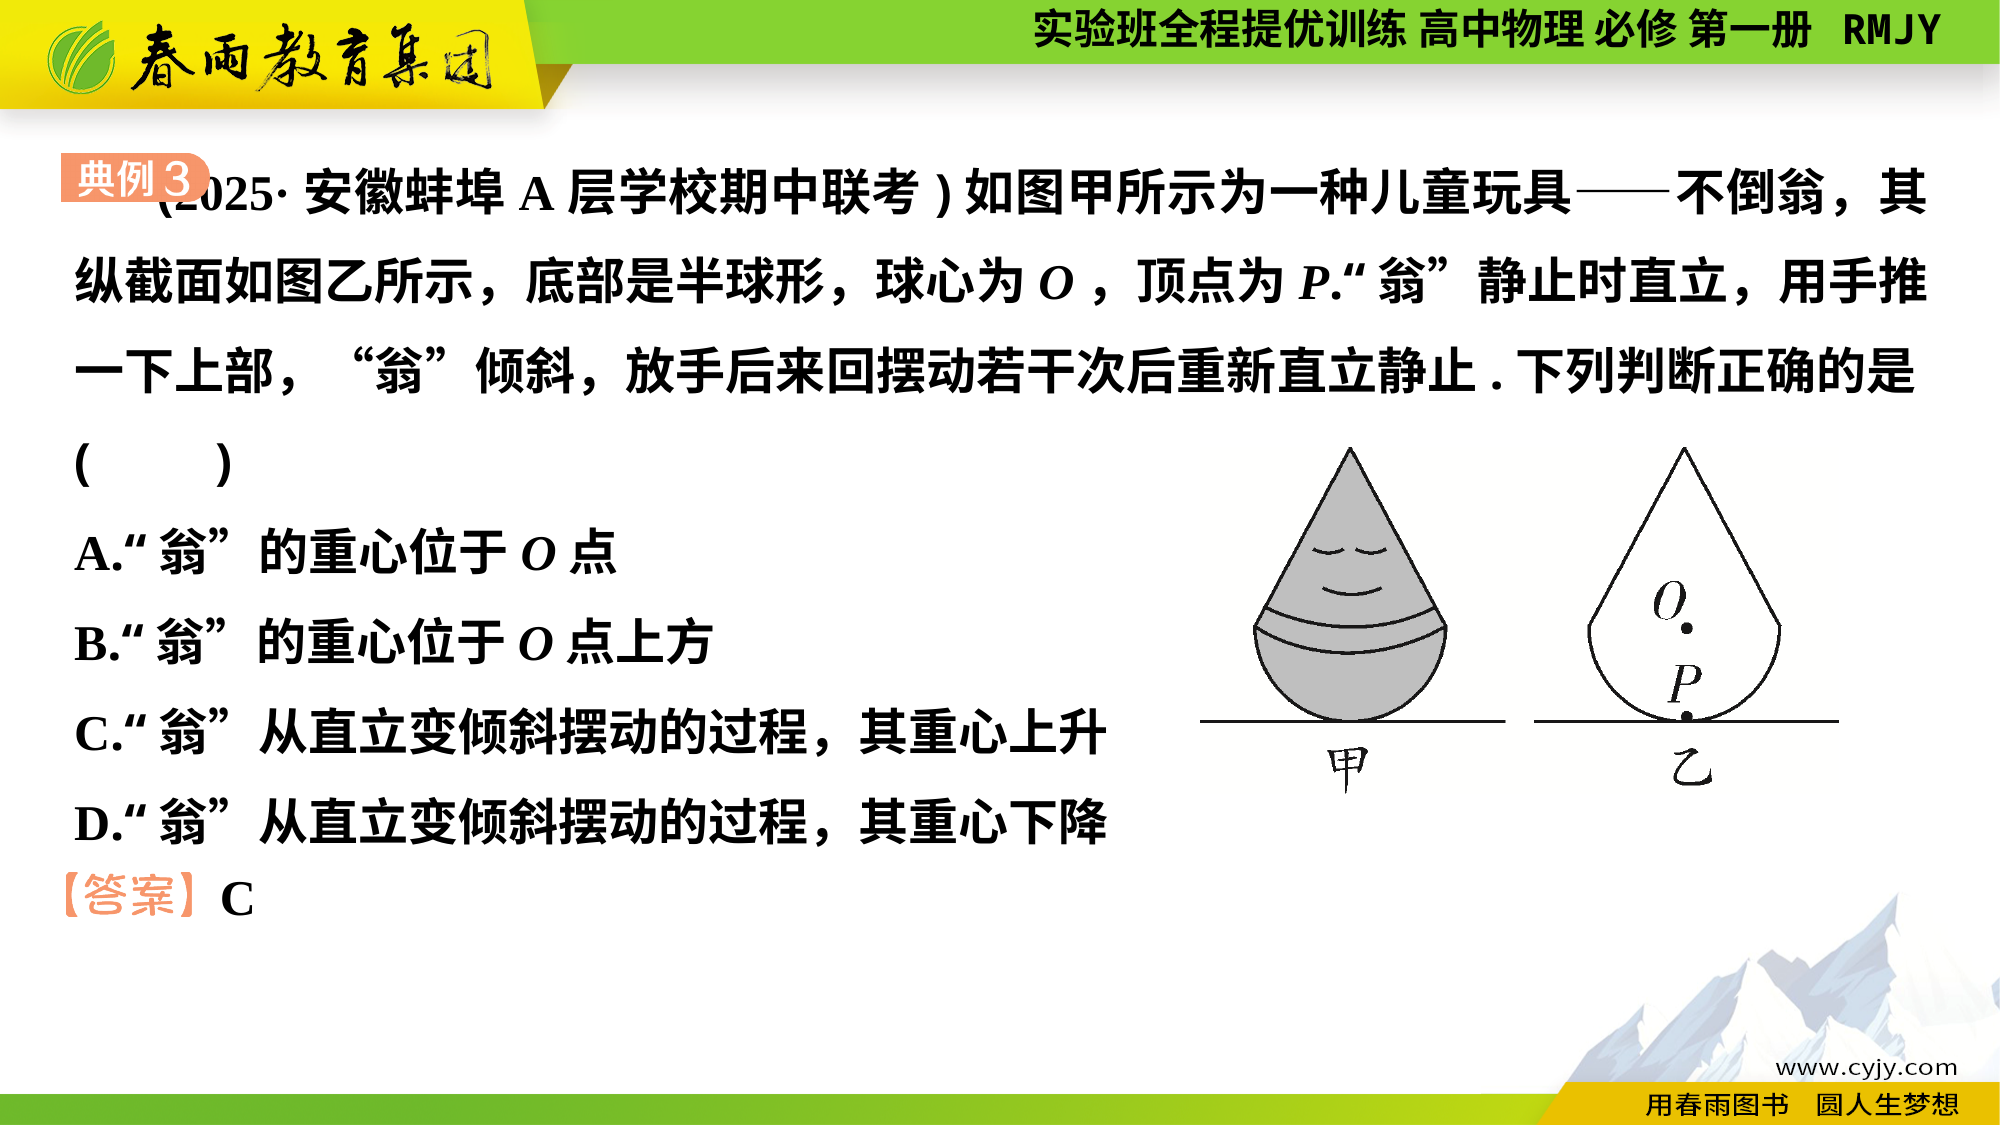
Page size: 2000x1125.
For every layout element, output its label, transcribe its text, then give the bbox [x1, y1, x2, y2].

list (2025·安徽蚌埠A层学校期中联考)如图甲所示为一种儿童玩具——不倒翁，其纵截面如图乙所示，底部是半球形，球心为O，顶点为P.“翁”静止时直立，用手推一下上部，“翁”倾斜，放手后来回摆动若干次后重新直立静止.下列判断正确的是( ) A.“翁”的重心位于O点 B.“翁”的重心位于O点上方 C.“翁”从直立变倾斜摆动的过程，其重心上升 D.“翁”从直立变倾斜摆动的过程，其重心下降 [59, 122, 1944, 865]
picture [0, 0, 2000, 1125]
text_box C [205, 858, 271, 934]
